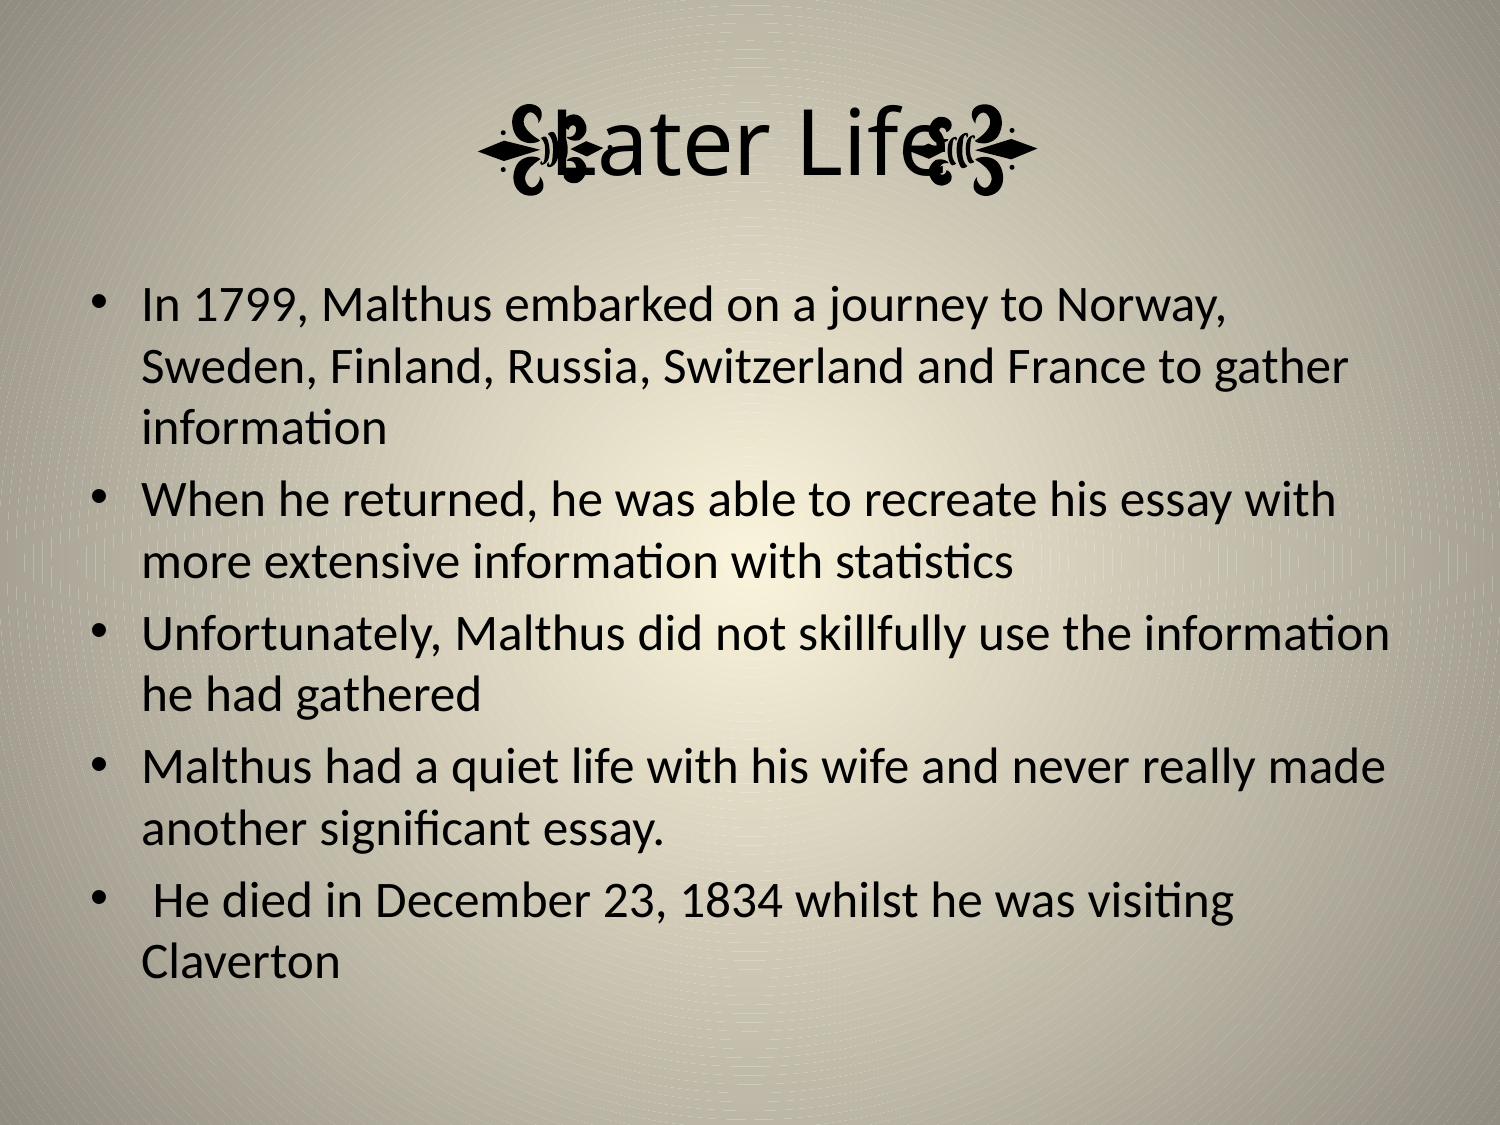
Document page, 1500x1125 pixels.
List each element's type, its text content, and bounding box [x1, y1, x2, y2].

picture [919, 82, 1021, 218]
list In 1799, Malthus embarked on a journey to Norway, Sweden, Finland, Russia, Switzerland and France to gather information When he returned, he was able to recreate his essay with more extensive information with statistics Unfortunately, Malthus did not skillfully use the information he had gathered Malthus had a quiet life with his wife and never really made another significant essay. He died in December 23, 1834 whilst he was visiting Claverton [75, 262, 1425, 1005]
picture [494, 82, 596, 218]
title Later Life [75, 45, 1425, 233]
